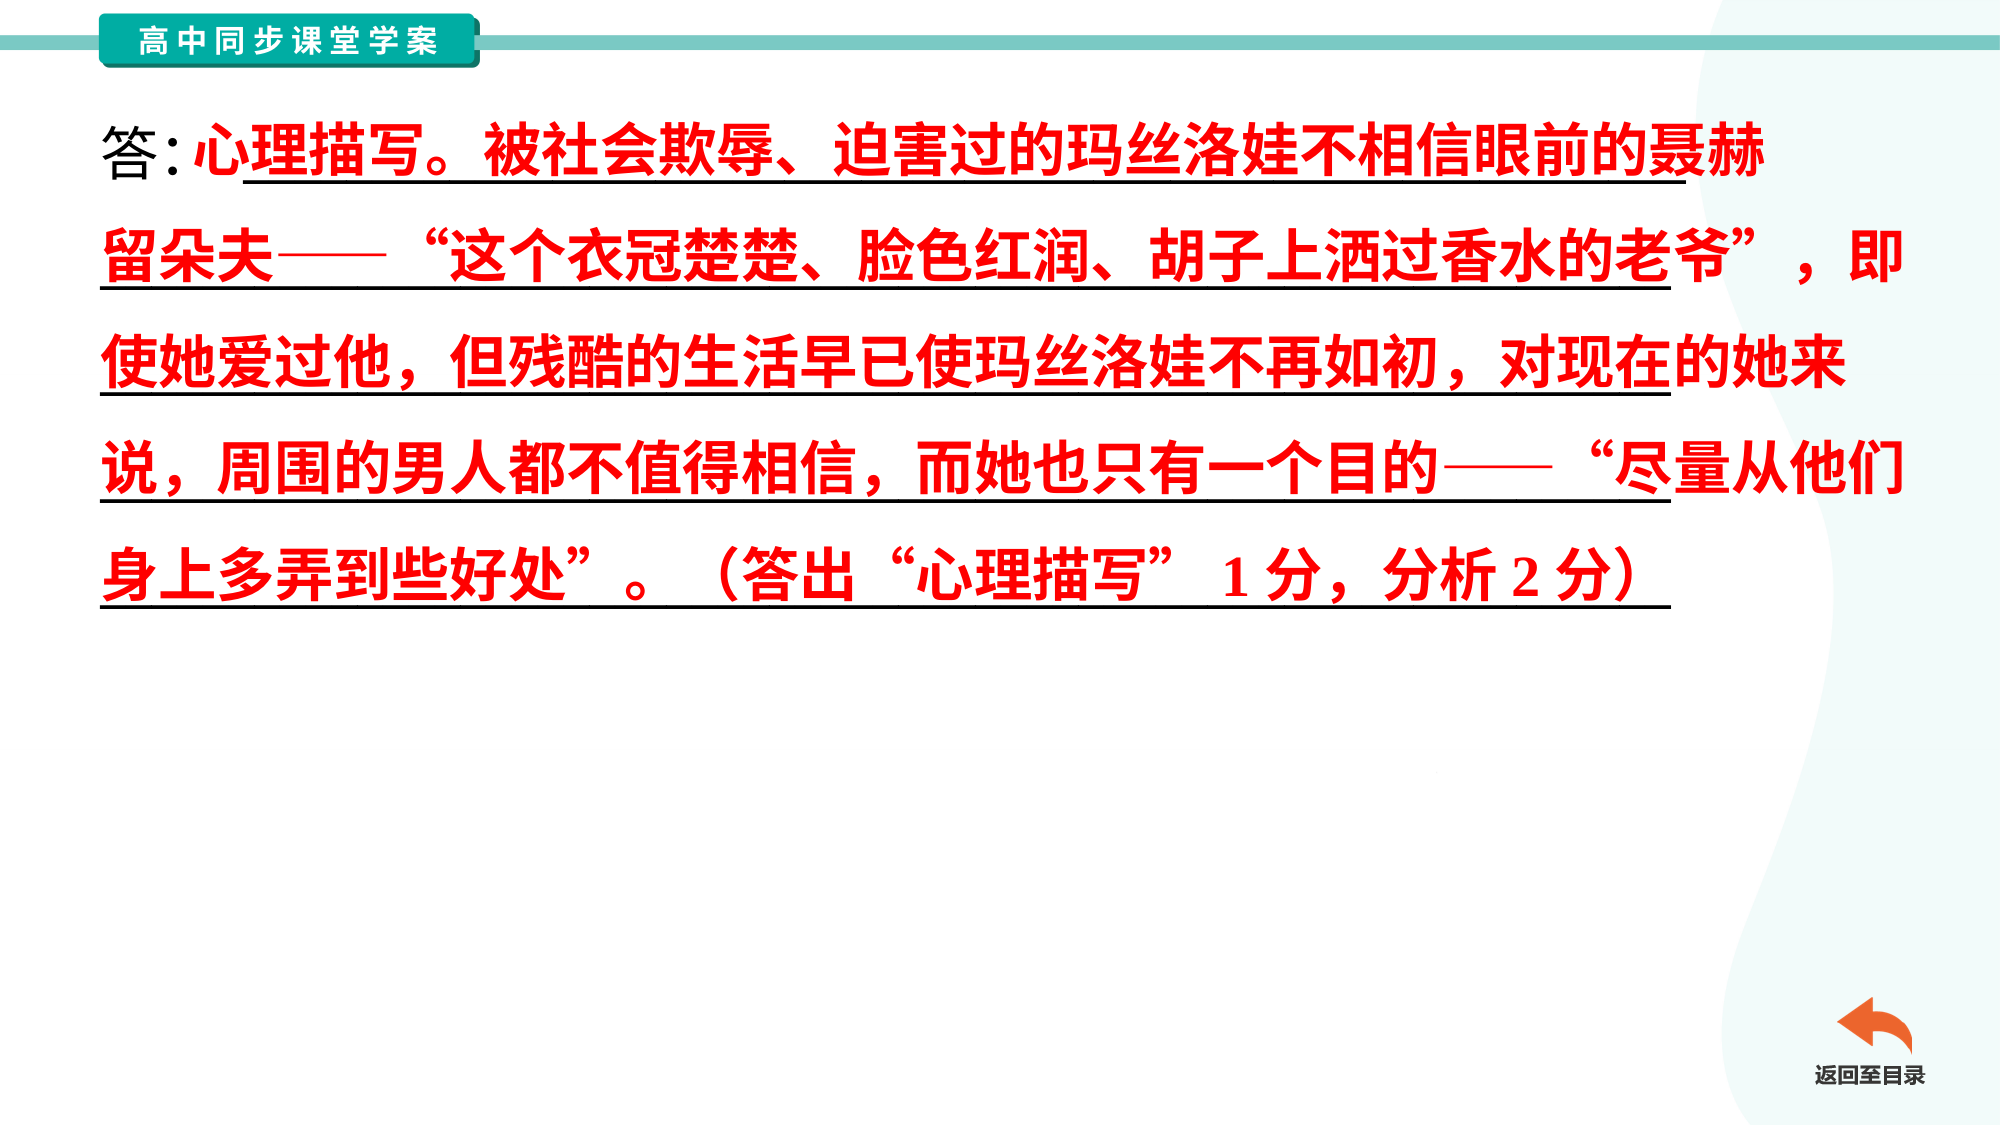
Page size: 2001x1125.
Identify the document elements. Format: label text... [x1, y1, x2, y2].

picture [0, 0, 2000, 1125]
text_box 心理描写。被社会欺辱、迫害过的玛丝洛娃不相信眼前的聂赫 留朵夫——“这个衣冠楚楚、脸色红润、胡子上洒过香水的老爷”，即 使她爱过他，但残酷的生活早已使玛丝洛娃不再如初，对现在的她来 说，周围的男人都不值得相信，而她也只有一个目的——“尽量从他们 身上多弄到些好处”。（答出“心理描写”1分，分析2分） [100, 76, 1899, 608]
text_box 答： ________________________________________________________ _____________________________________________________________ _____________________________________________________________ _____________________________________________________________ _____________________________________________________________ [100, 608, 1899, 613]
